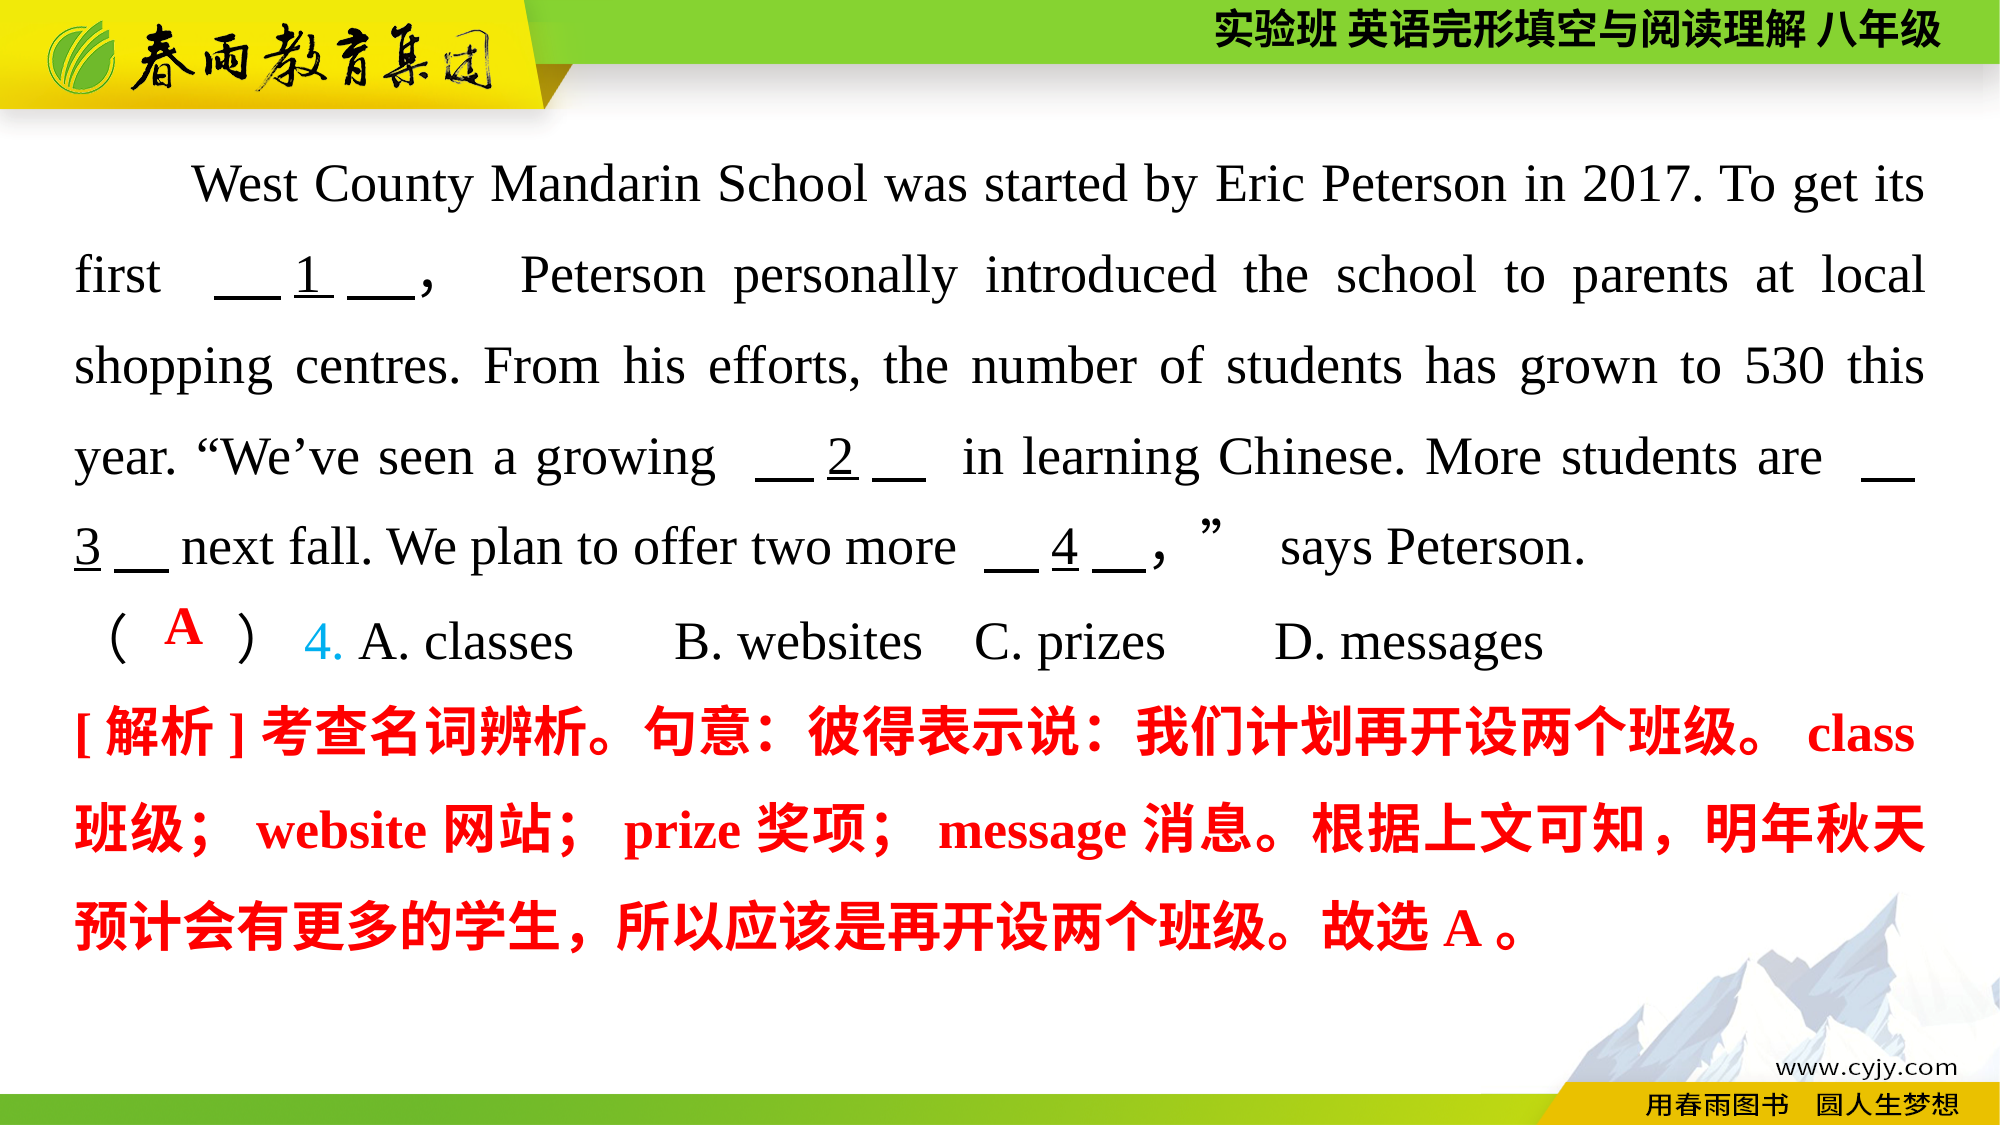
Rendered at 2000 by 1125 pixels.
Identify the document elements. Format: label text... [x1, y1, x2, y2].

picture [0, 0, 2000, 1125]
text_box [解析]考查名词辨析。句意：彼得表示说：我们计划再开设两个班级。class班级；website网站；prize奖项；message消息。根据上文可知，明年秋天预计会有更多的学生，所以应该是再开设两个班级。故选A。 [59, 657, 1944, 965]
text_box （ ）4. A. classes B. websites C. prizes D. messages [59, 565, 1944, 657]
text_box A [149, 583, 219, 657]
list West County Mandarin School was started by Eric Peterson in 2017. To get its first 1 ， Peterson personally introduced the school to parents at local shopping centres. From his efforts, the number of students has grown to 530 this year. “We’ve seen a growing 2 in learning Chinese. More students are 3，next fall. We plan to offer two more 4 ，” says Peterson. [59, 113, 1944, 565]
